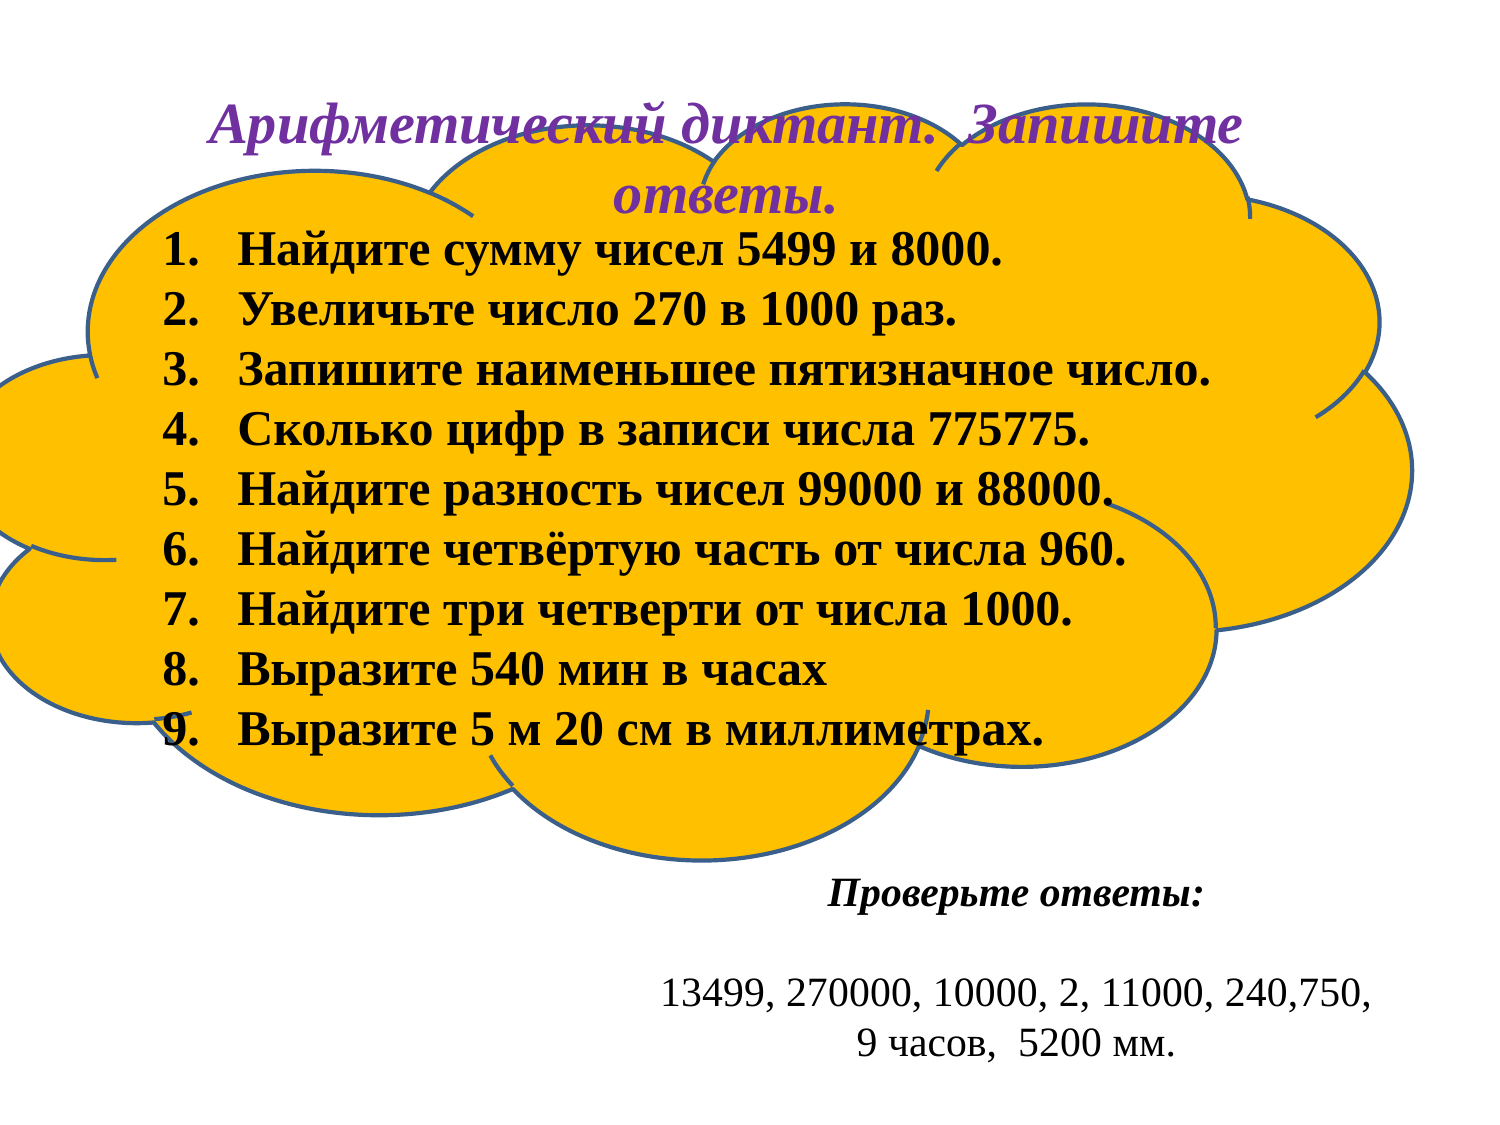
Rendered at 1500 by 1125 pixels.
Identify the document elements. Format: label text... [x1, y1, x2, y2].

text_box [965, 763, 1080, 769]
text_box [1317, 233, 1415, 605]
text_box [0, 233, 147, 726]
text_box [194, 763, 913, 858]
text_box Арифметический диктант. Запишите ответы. [112, 78, 1341, 233]
text_box Проверьте ответы: 13499, 270000, 10000, 2, 11000, 240,750, 9 часов, 5200 мм. [643, 857, 1400, 1073]
text_box Найдите сумму чисел 5499 и 8000. Увеличьте число 270 в 1000 раз. Запишите наименьшее пятизначное число. Сколько цифр в записи числа 775775. Найдите разность чисел 99000 и 88000. Найдите четвёртую часть от числа 960. Найдите три четверти от числа 1000. Выразите 540 мин в часах Выразите 5 м 20 см в миллиметрах. [147, 208, 1317, 763]
